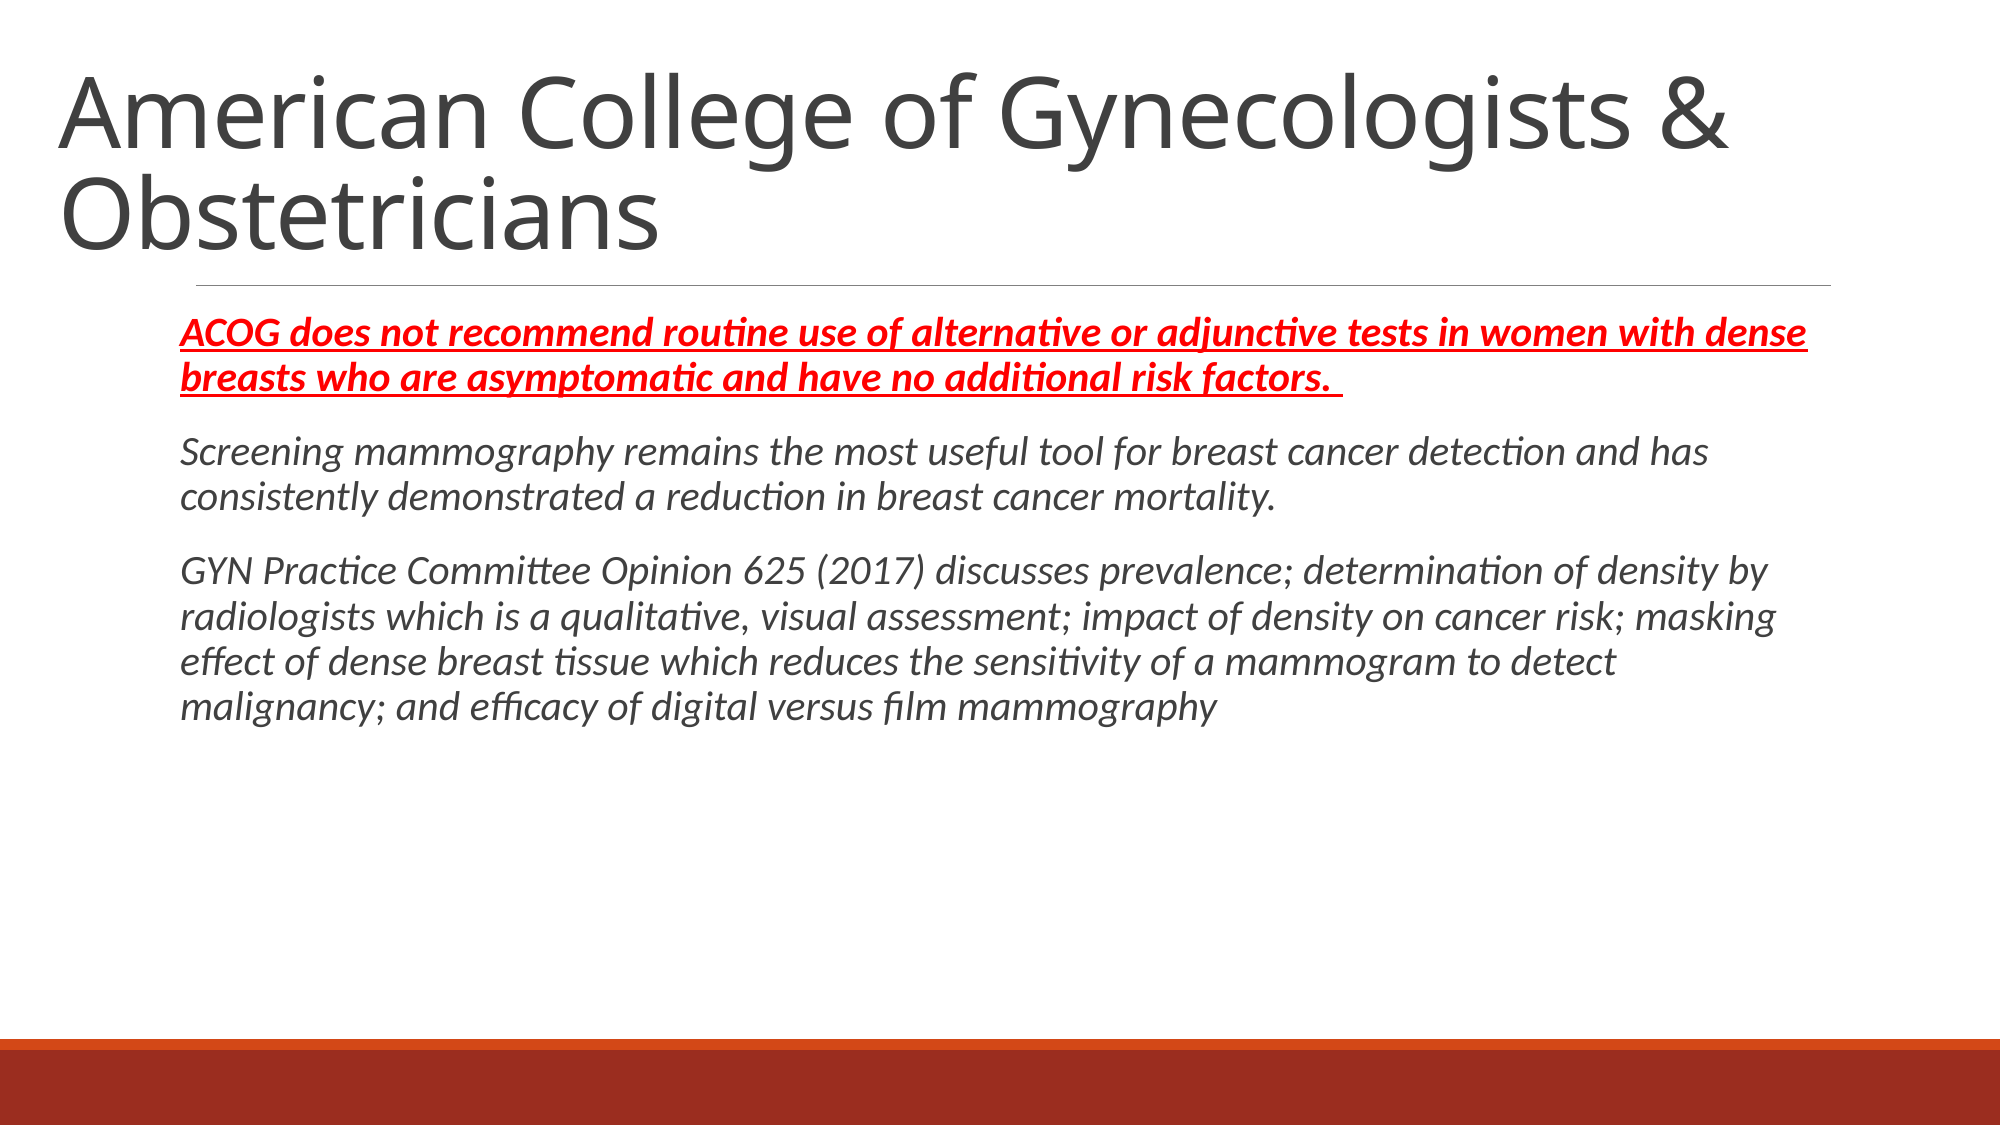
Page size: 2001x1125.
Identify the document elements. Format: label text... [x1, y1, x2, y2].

list ACOG does not recommend routine use of alternative or adjunctive tests in women with dense breasts who are asymptomatic and have no additional risk factors. Screening mammography remains the most useful tool for breast cancer detection and has consistently demonstrated a reduction in breast cancer mortality. GYN Practice Committee Opinion 625 (2017) discusses prevalence; determination of density by radiologists which is a qualitative, visual assessment; impact of density on cancer risk; masking effect of dense breast tissue which reduces the sensitivity of a mammogram to detect malignancy; and efficacy of digital versus film mammography [180, 302, 1830, 963]
title American College of Gynecologists & Obstetricians [43, 59, 1955, 278]
